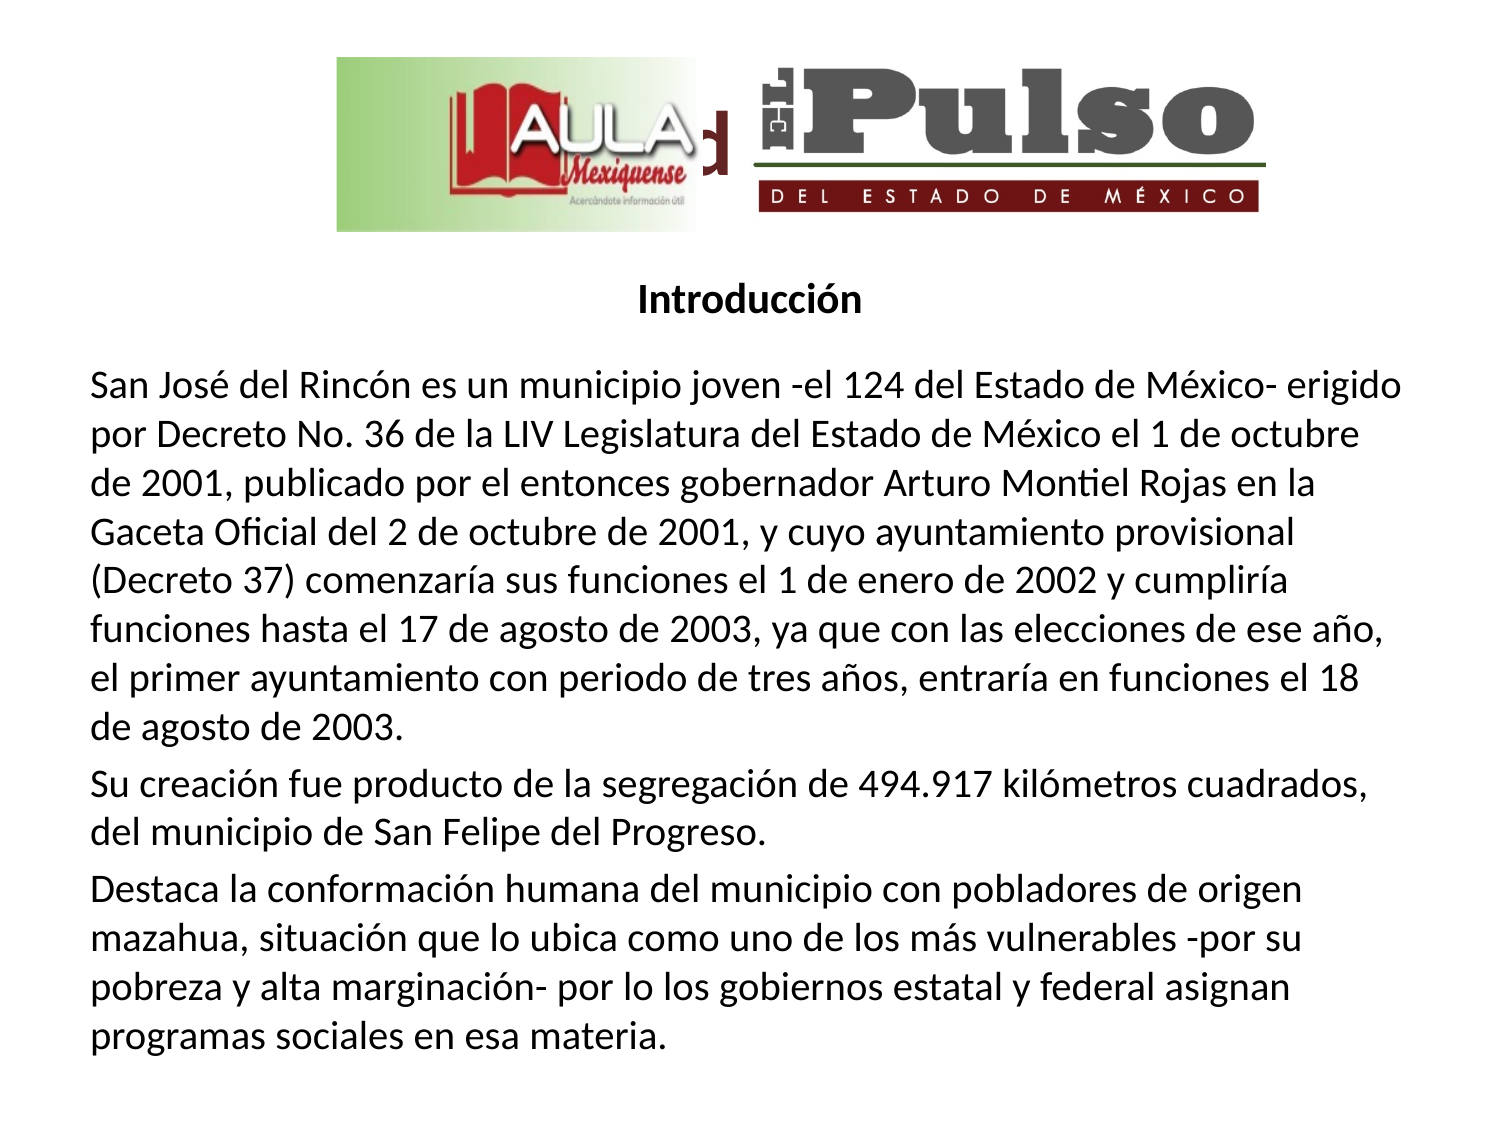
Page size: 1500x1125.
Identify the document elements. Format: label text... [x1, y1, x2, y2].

title I n t r o d u c c i ó n [75, 45, 1425, 233]
picture [749, 55, 1266, 222]
picture [336, 56, 704, 232]
list Introducción San José del Rincón es un municipio joven -el 124 del Estado de México- erigido por Decreto No. 36 de la LIV Legislatura del Estado de México el 1 de octubre de 2001, publicado por el entonces gobernador Arturo Montiel Rojas en la Gaceta Oficial del 2 de octubre de 2001, y cuyo ayuntamiento provisional (Decreto 37) comenzaría sus funciones el 1 de enero de 2002 y cumpliría funciones hasta el 17 de agosto de 2003, ya que con las elecciones de ese año, el primer ayuntamiento con periodo de tres años, entraría en funciones el 18 de agosto de 2003. Su creación fue producto de la segregación de 494.917 kilómetros cuadrados, del municipio de San Felipe del Progreso. Destaca la conformación humana del municipio con pobladores de origen mazahua, situación que lo ubica como uno de los más vulnerables -por su pobreza y alta marginación- por lo los gobiernos estatal y federal asignan programas sociales en esa materia. [75, 262, 1425, 1071]
